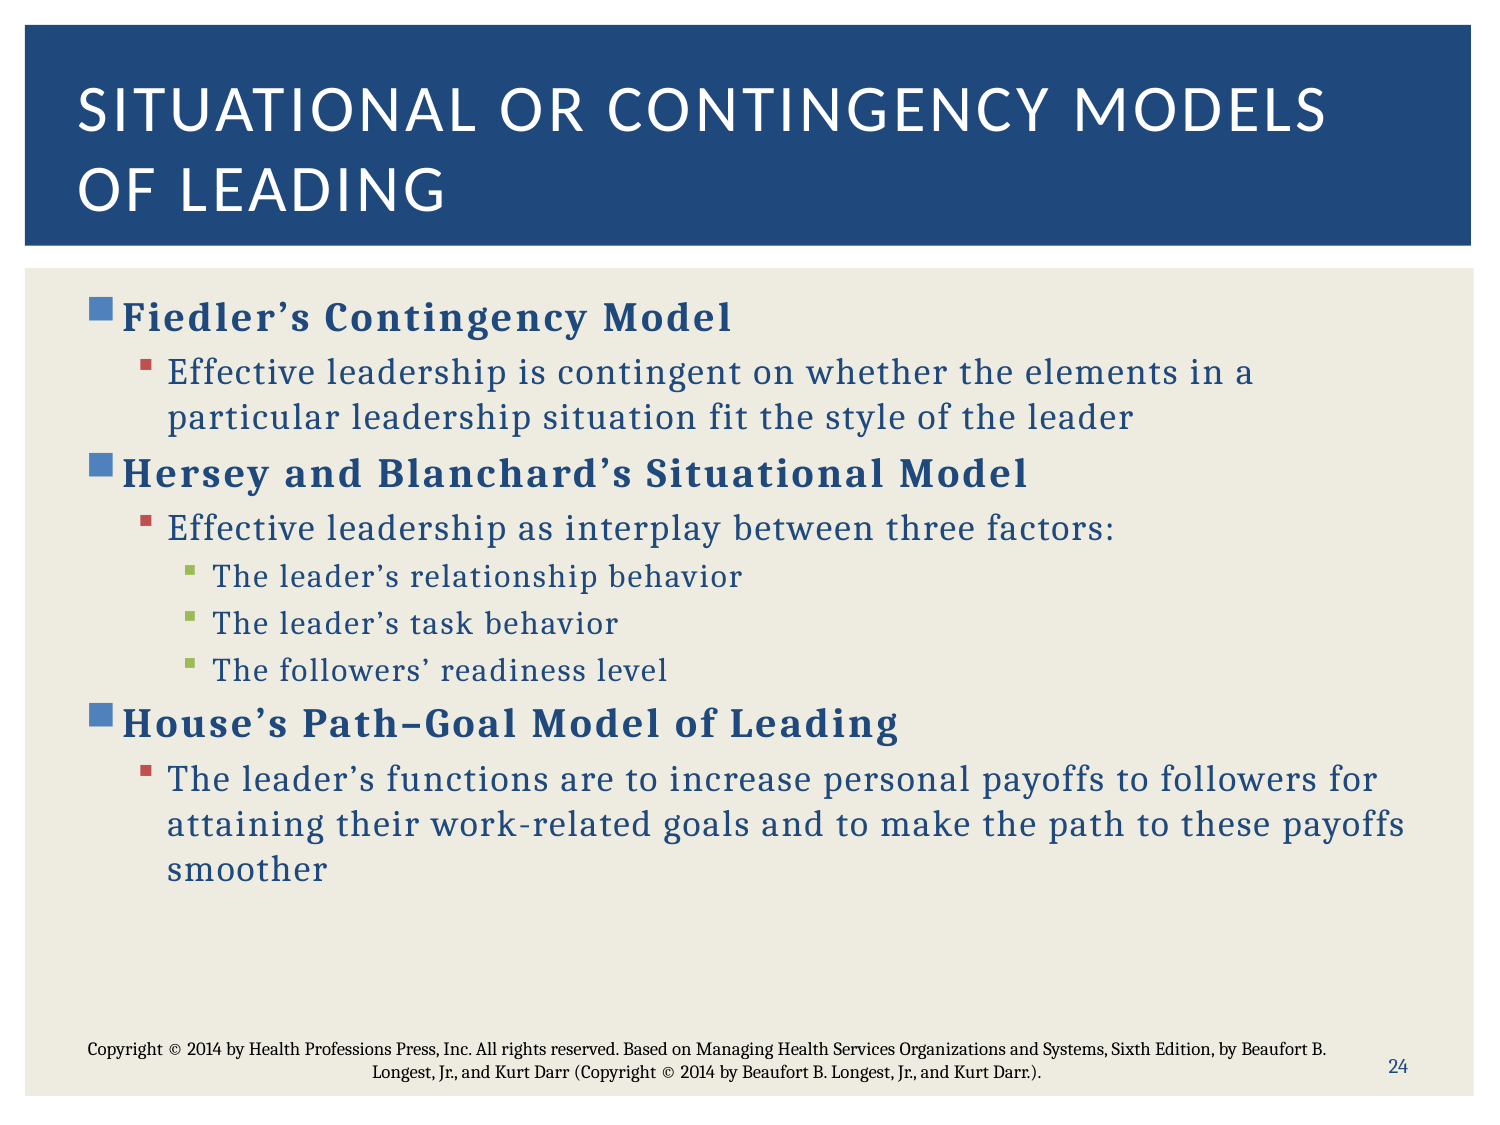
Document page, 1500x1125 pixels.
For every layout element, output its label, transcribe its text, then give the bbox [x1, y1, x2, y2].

list Fiedler’s Contingency Model Effective leadership is contingent on whether the elements in a particular leadership situation fit the style of the leader Hersey and Blanchard’s Situational Model Effective leadership as interplay between three factors: The leader’s relationship behavior The leader’s task behavior The followers’ readiness level House’s Path–Goal Model of Leading The leader’s functions are to increase personal payoffs to followers for attaining their work-related goals and to make the path to these payoffs smoother [62, 281, 1442, 1005]
title Situational or contingency models of leading [62, 58, 1438, 232]
slide_number 24 [1349, 1041, 1448, 1089]
